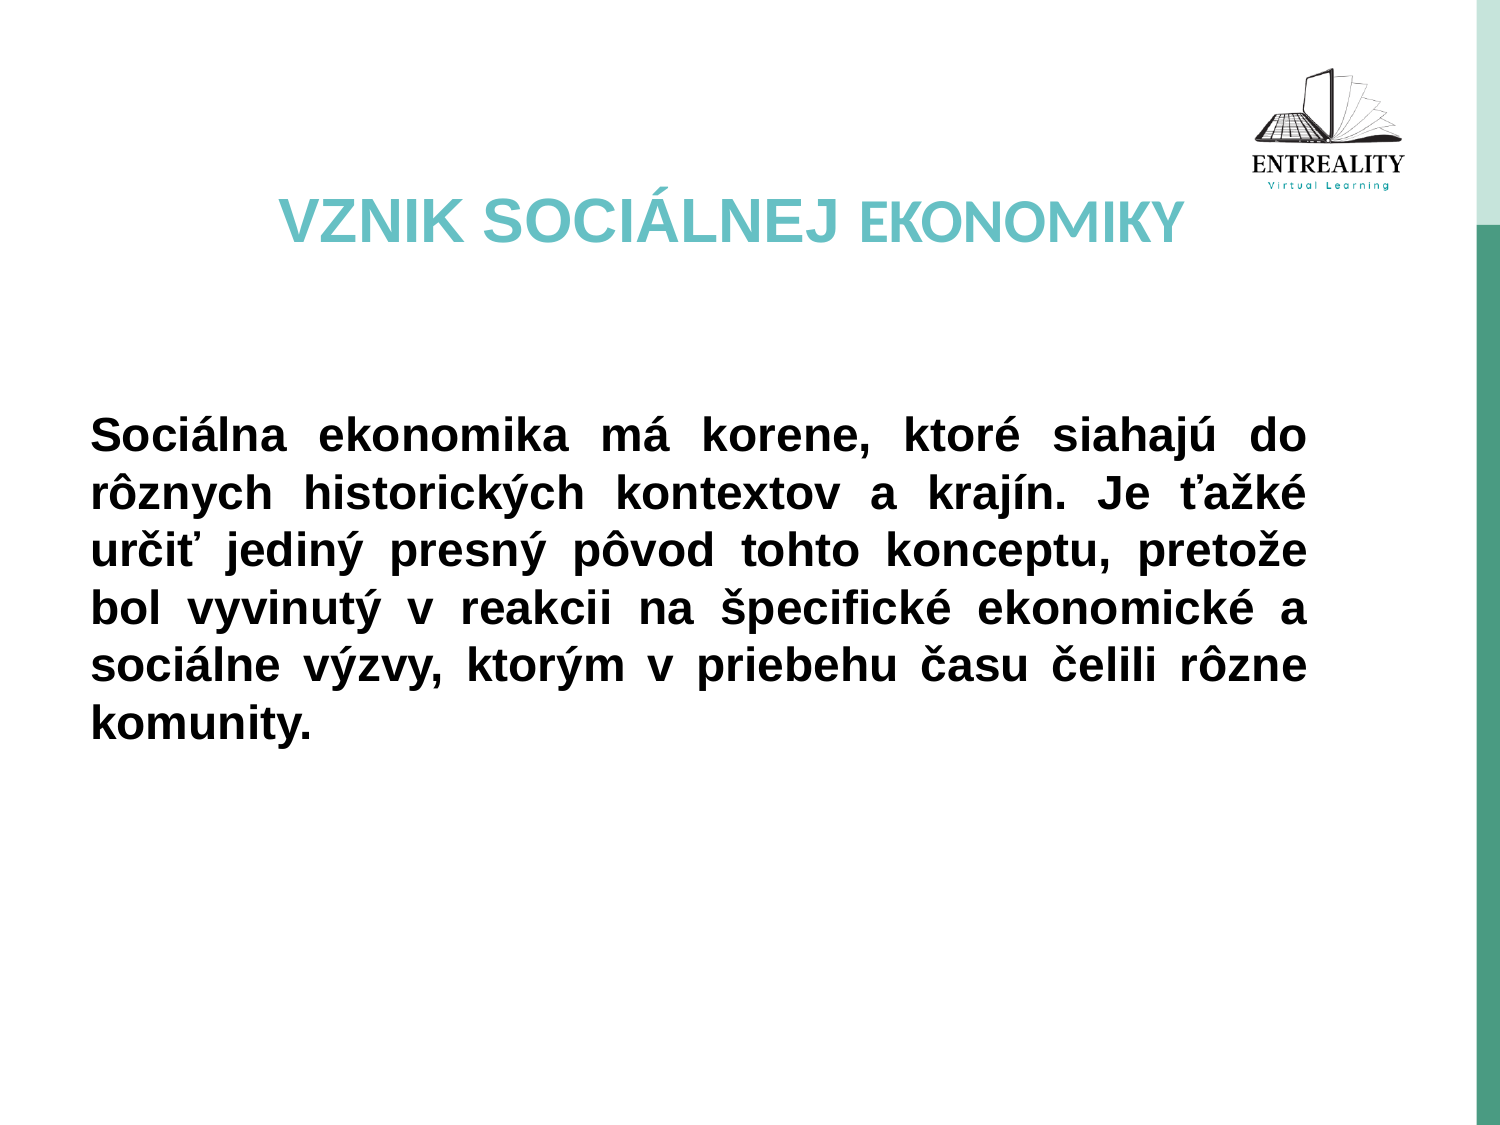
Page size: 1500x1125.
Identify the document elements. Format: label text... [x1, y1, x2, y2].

picture [1198, 0, 1458, 259]
list Sociálna ekonomika má korene, ktoré siahajú do rôznych historických kontextov a krajín. Je ťažké určiť jediný presný pôvod tohto konceptu, pretože bol vyvinutý v reakcii na špecifické ekonomické a sociálne výzvy, ktorým v priebehu času čelili rôzne komunity. [75, 291, 1325, 1009]
title VZNIK SOCIÁLNEJ EKONOMIKY [75, 115, 1200, 263]
